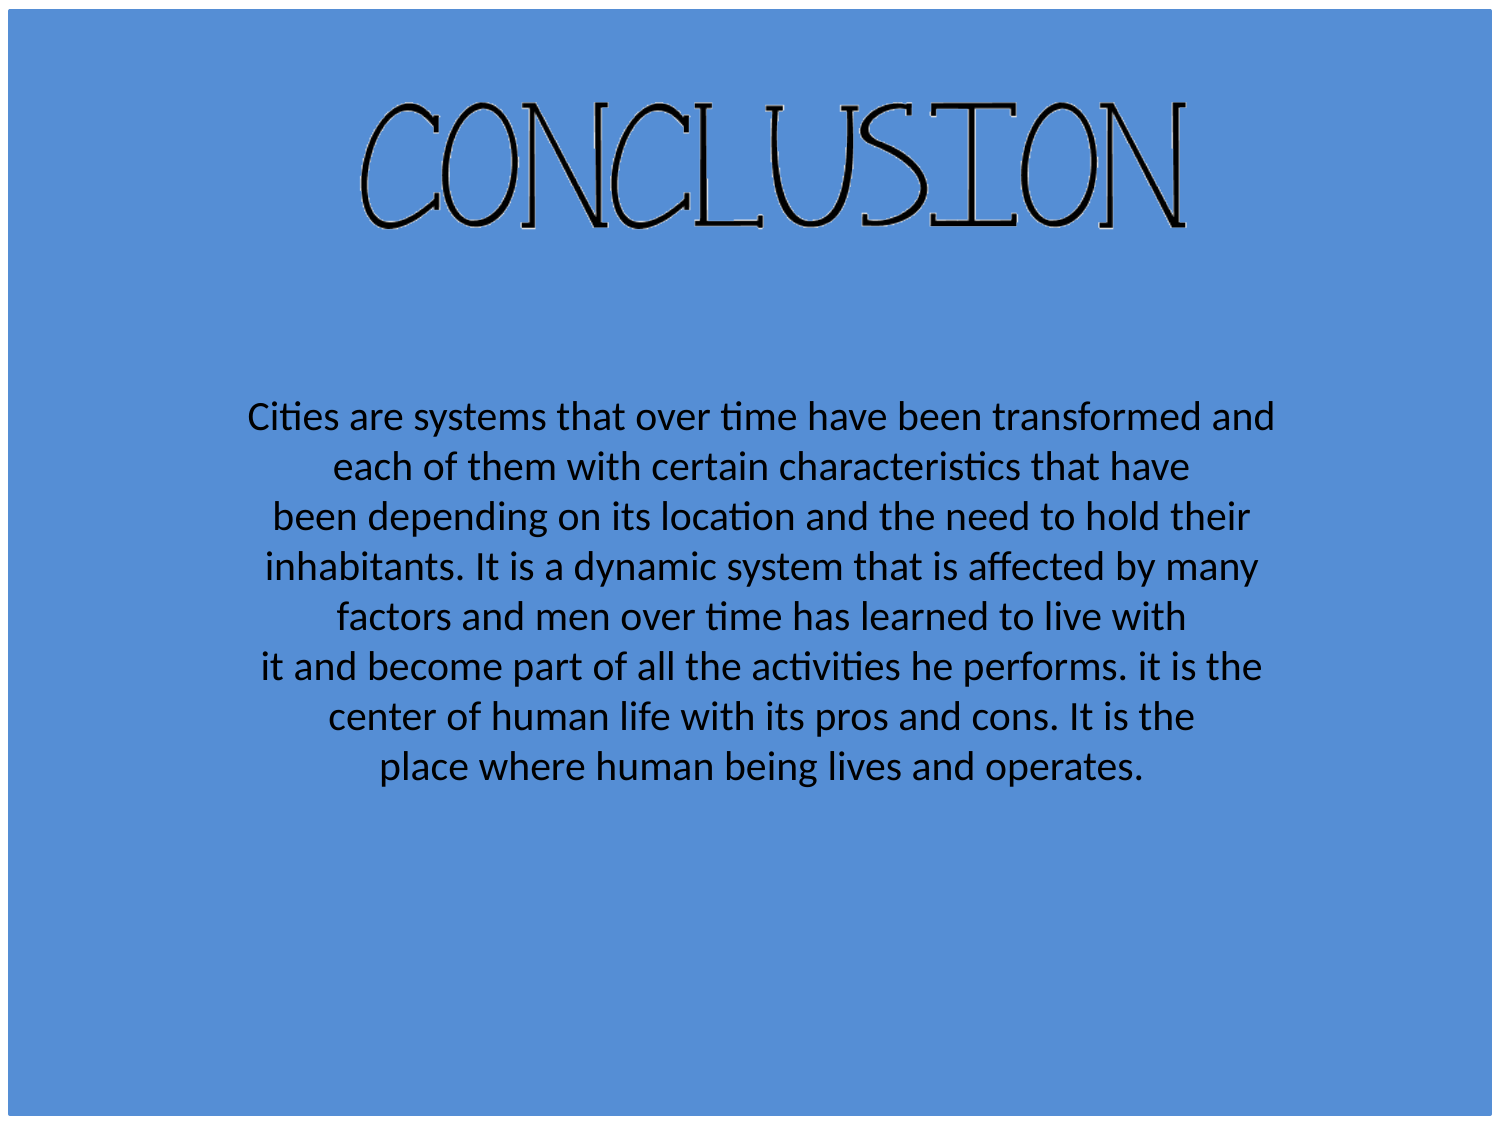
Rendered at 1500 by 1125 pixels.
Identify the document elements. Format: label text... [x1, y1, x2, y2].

text_box Cities are systems that over time have been transformed and each of them with certain characteristics that have been depending on its location and the need to hold their inhabitants. It is a dynamic system that is affected by many factors and men over time has learned to live with it and become part of all the activities he performs. it is the center of human life with its pros and cons. It is the place where human being lives and operates. [218, 381, 1306, 842]
picture [348, 101, 1200, 259]
text_box [8, 9, 1492, 1116]
